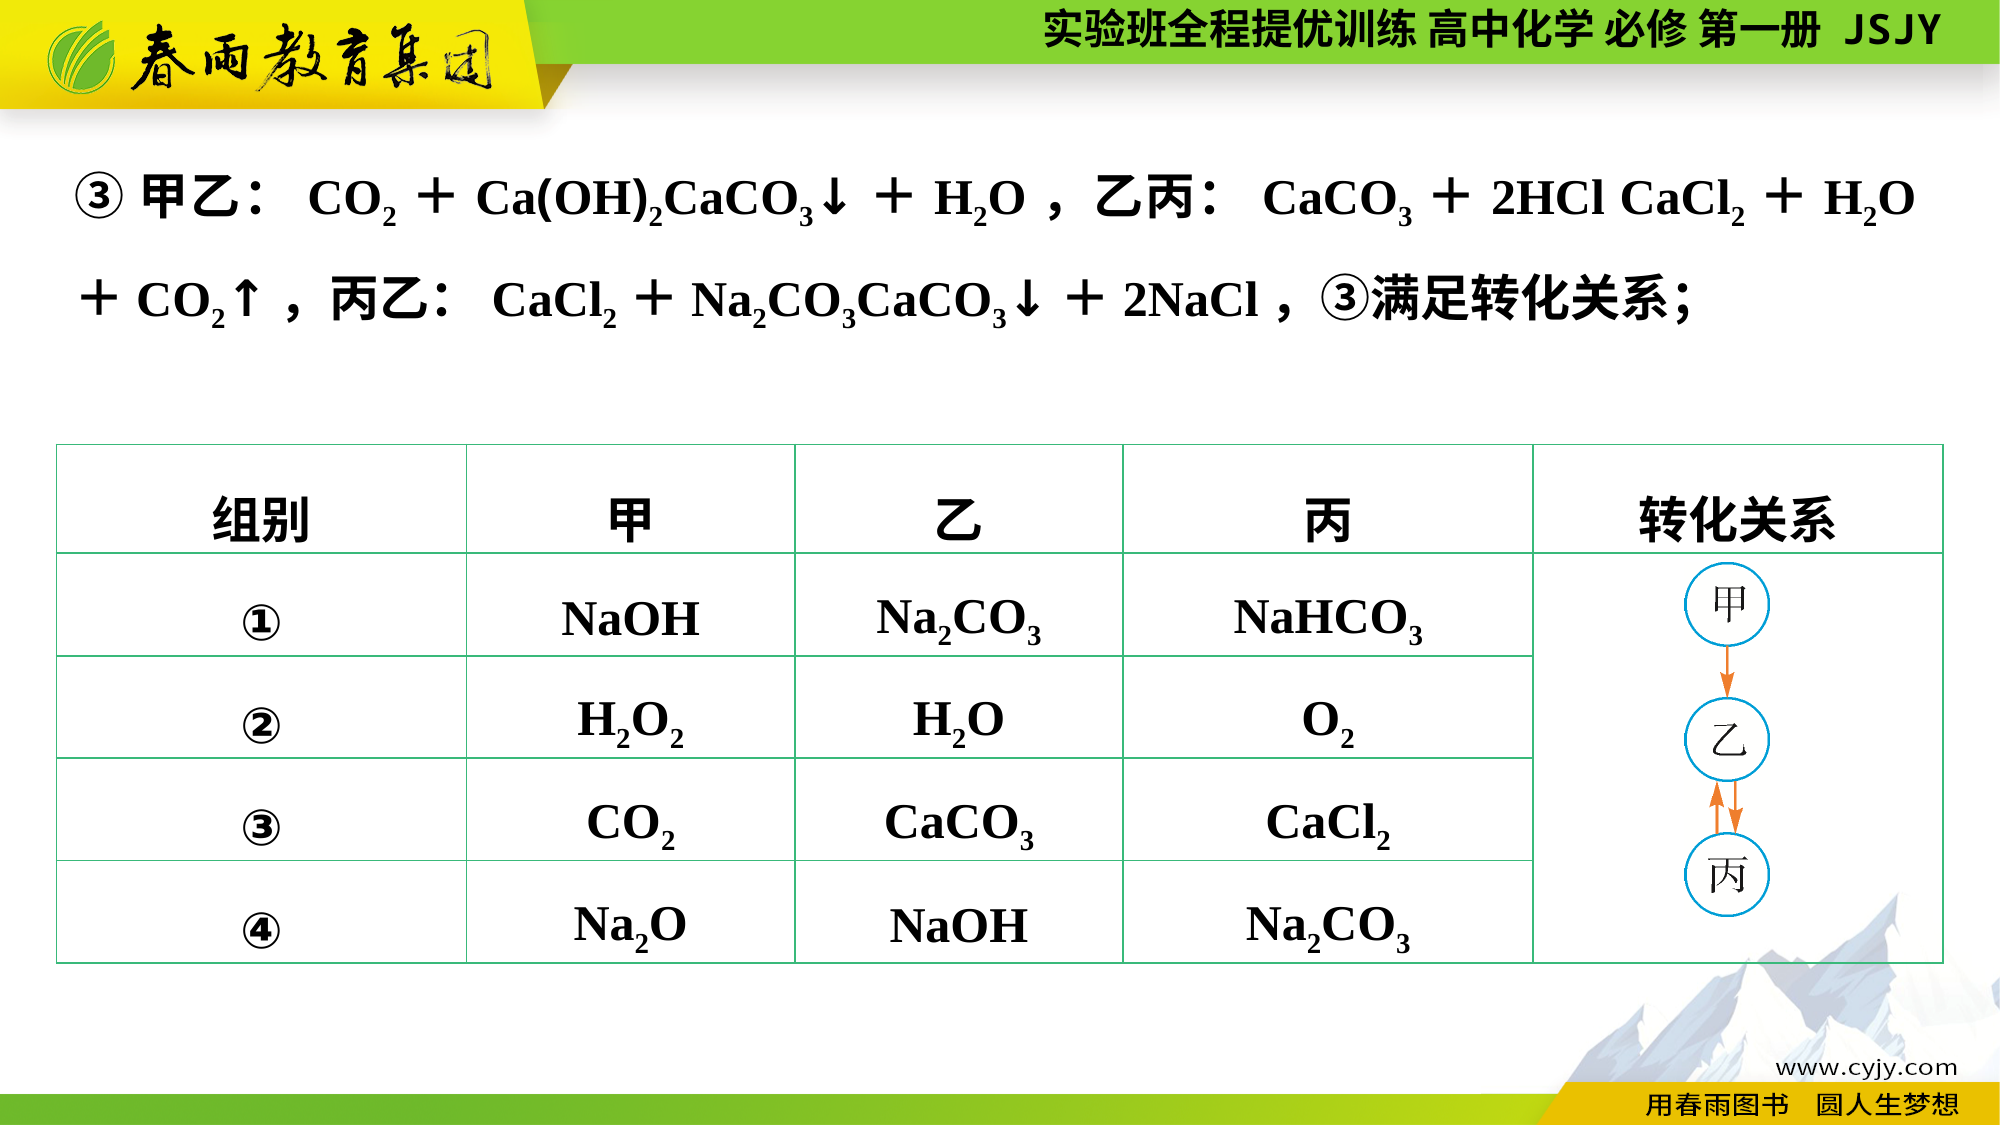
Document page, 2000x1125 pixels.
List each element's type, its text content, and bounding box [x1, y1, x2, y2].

table_cell NaOH [796, 861, 1122, 962]
table_cell CaCl2 [1124, 759, 1532, 860]
table_header 组别 [57, 445, 466, 552]
table_cell [1534, 554, 1942, 962]
table_cell O2 [1124, 657, 1532, 757]
table_cell NaOH [467, 554, 794, 655]
table_header 丙 [1124, 445, 1532, 552]
table_cell NaHCO3 [1124, 554, 1532, 655]
table_cell Na2CO3 [1124, 861, 1532, 962]
table_header 乙 [796, 445, 1122, 552]
table_cell Na2CO3 [796, 554, 1122, 655]
picture [0, 0, 2000, 1125]
table_cell ② [57, 657, 466, 757]
table_cell CaCO3 [796, 759, 1122, 860]
table_cell ① [57, 554, 466, 655]
table_cell Na2O [467, 861, 794, 962]
table_cell CO2 [467, 759, 794, 860]
table_cell H2O2 [467, 657, 794, 757]
table_cell ③ [57, 759, 466, 860]
table_header 甲 [467, 445, 794, 552]
table_header 转化关系 [1534, 445, 1942, 552]
table_cell H2O [796, 657, 1122, 757]
table_cell ④ [57, 861, 466, 962]
